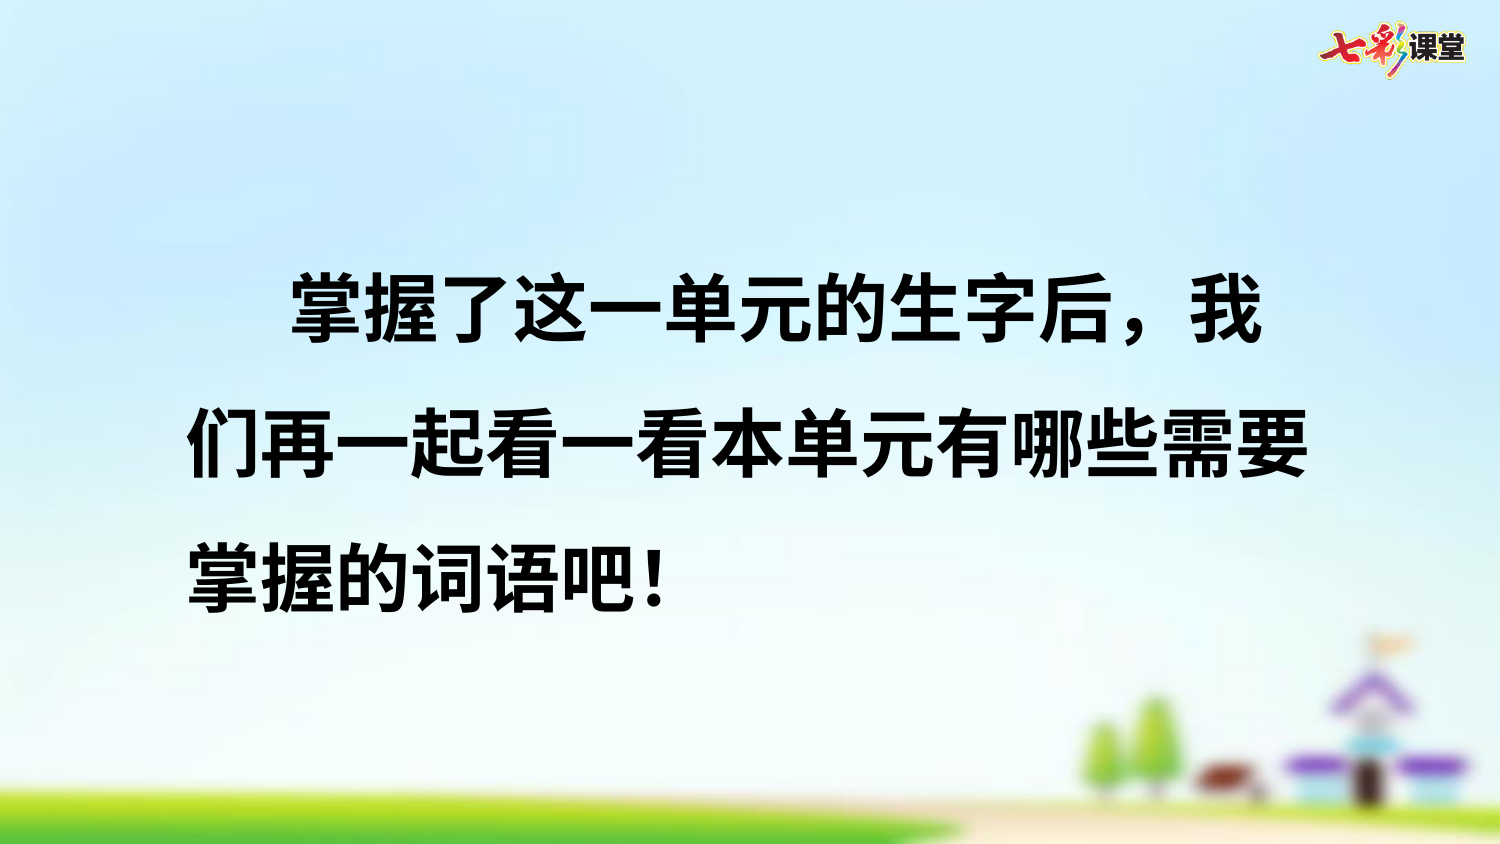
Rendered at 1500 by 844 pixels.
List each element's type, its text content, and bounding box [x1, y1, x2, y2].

picture [0, 0, 1500, 844]
text_box 掌握了这一单元的生字后，我们再一起看一看本单元有哪些需要掌握的词语吧！ [171, 209, 1329, 629]
